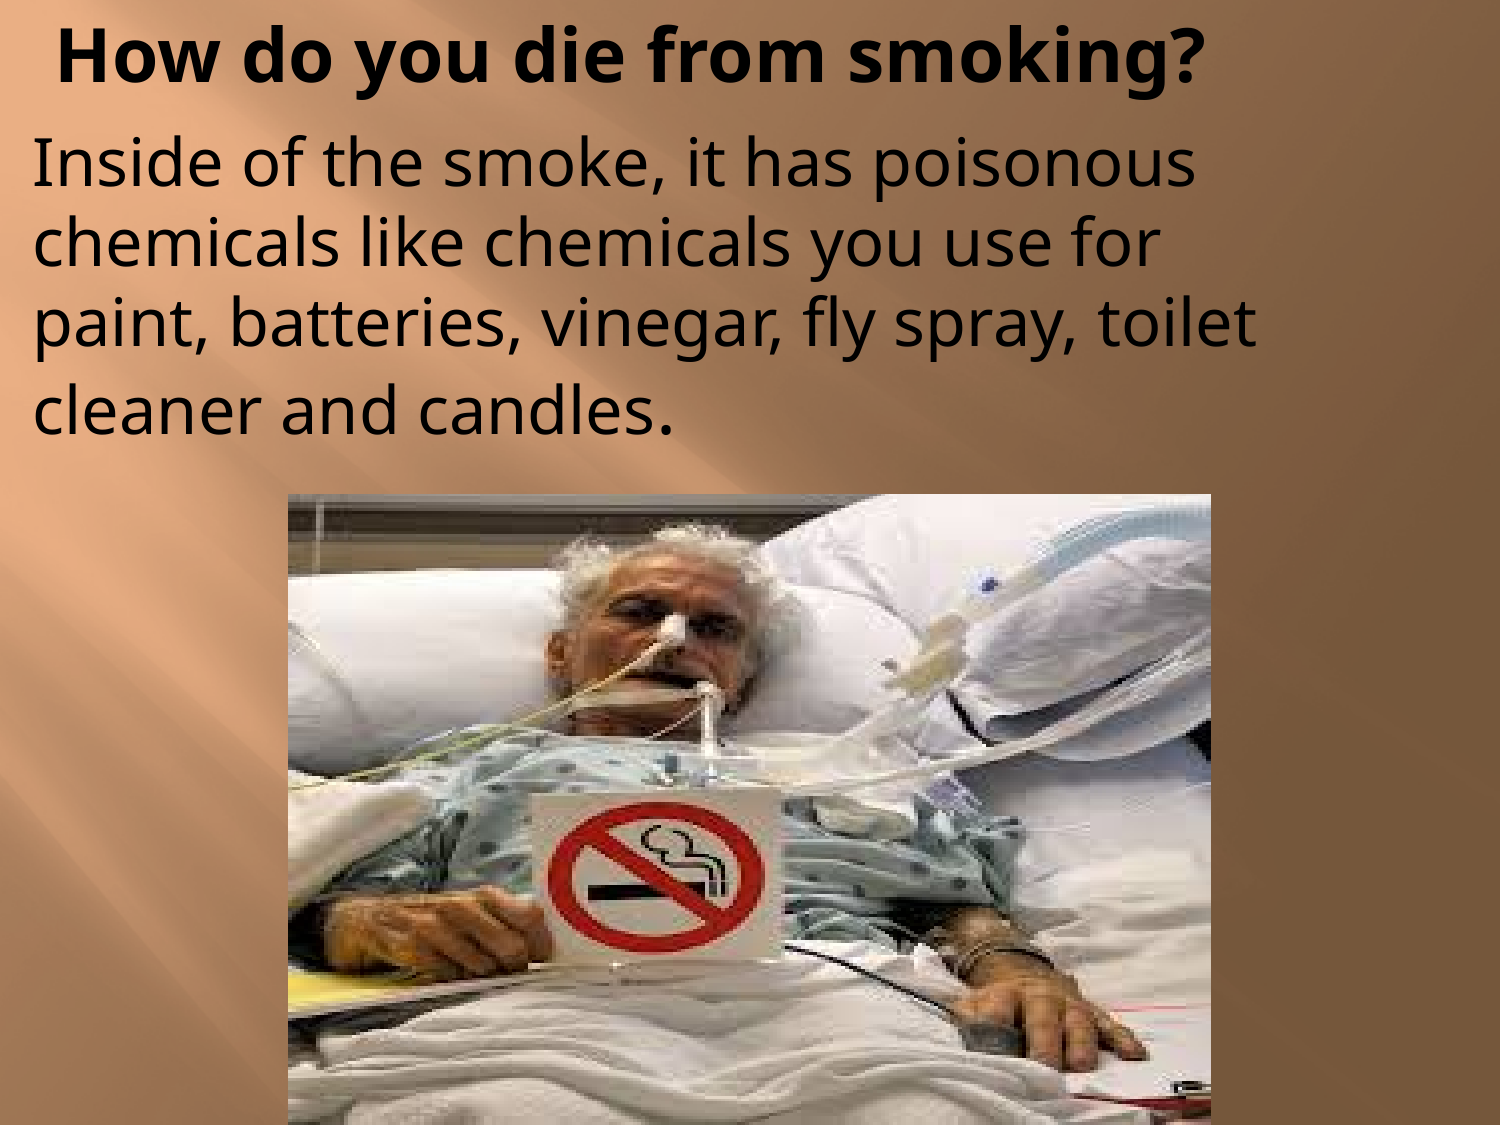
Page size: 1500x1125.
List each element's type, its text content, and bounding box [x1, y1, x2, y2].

picture [288, 493, 1211, 1125]
title Inside of the smoke, it has poisonous chemicals like chemicals you use for paint, batteries, vinegar, fly spray, toilet cleaner and candles. [17, 137, 1459, 433]
list How do you die from smoking? [17, 0, 1401, 141]
